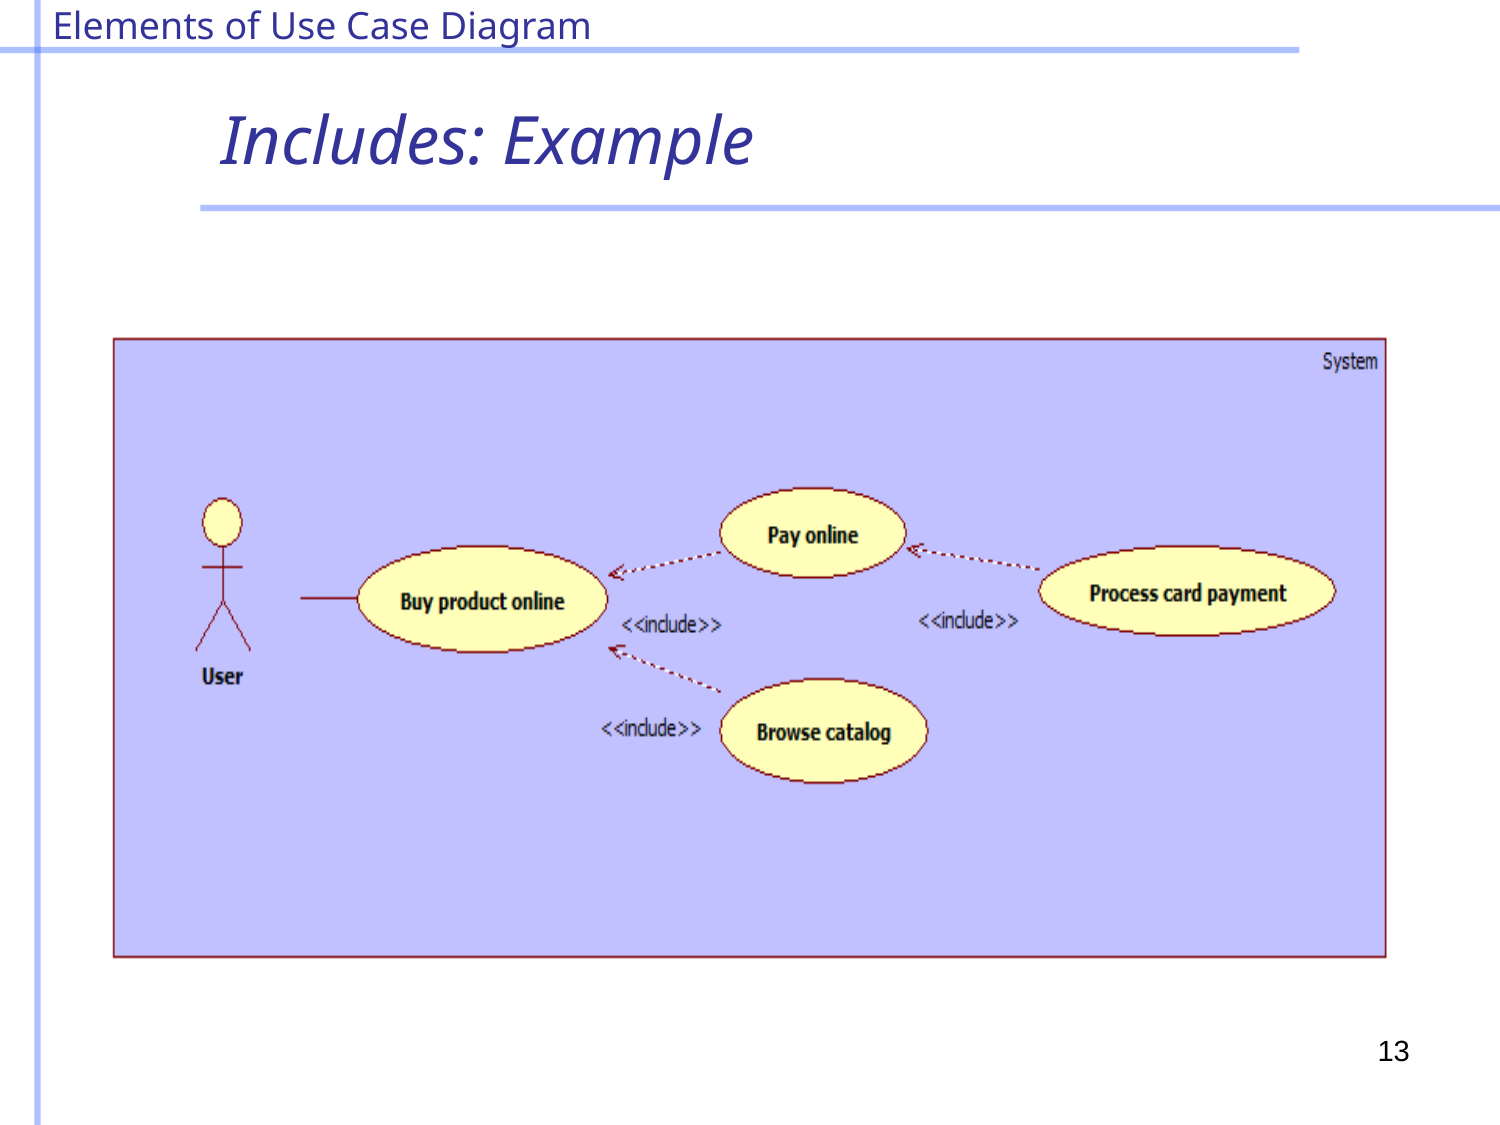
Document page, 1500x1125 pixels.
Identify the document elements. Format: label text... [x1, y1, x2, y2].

picture [81, 297, 1419, 1001]
text_box Includes: Example [206, 90, 1500, 185]
text_box Elements of Use Case Diagram [37, 0, 1267, 55]
slide_number 13 [1074, 1024, 1426, 1103]
